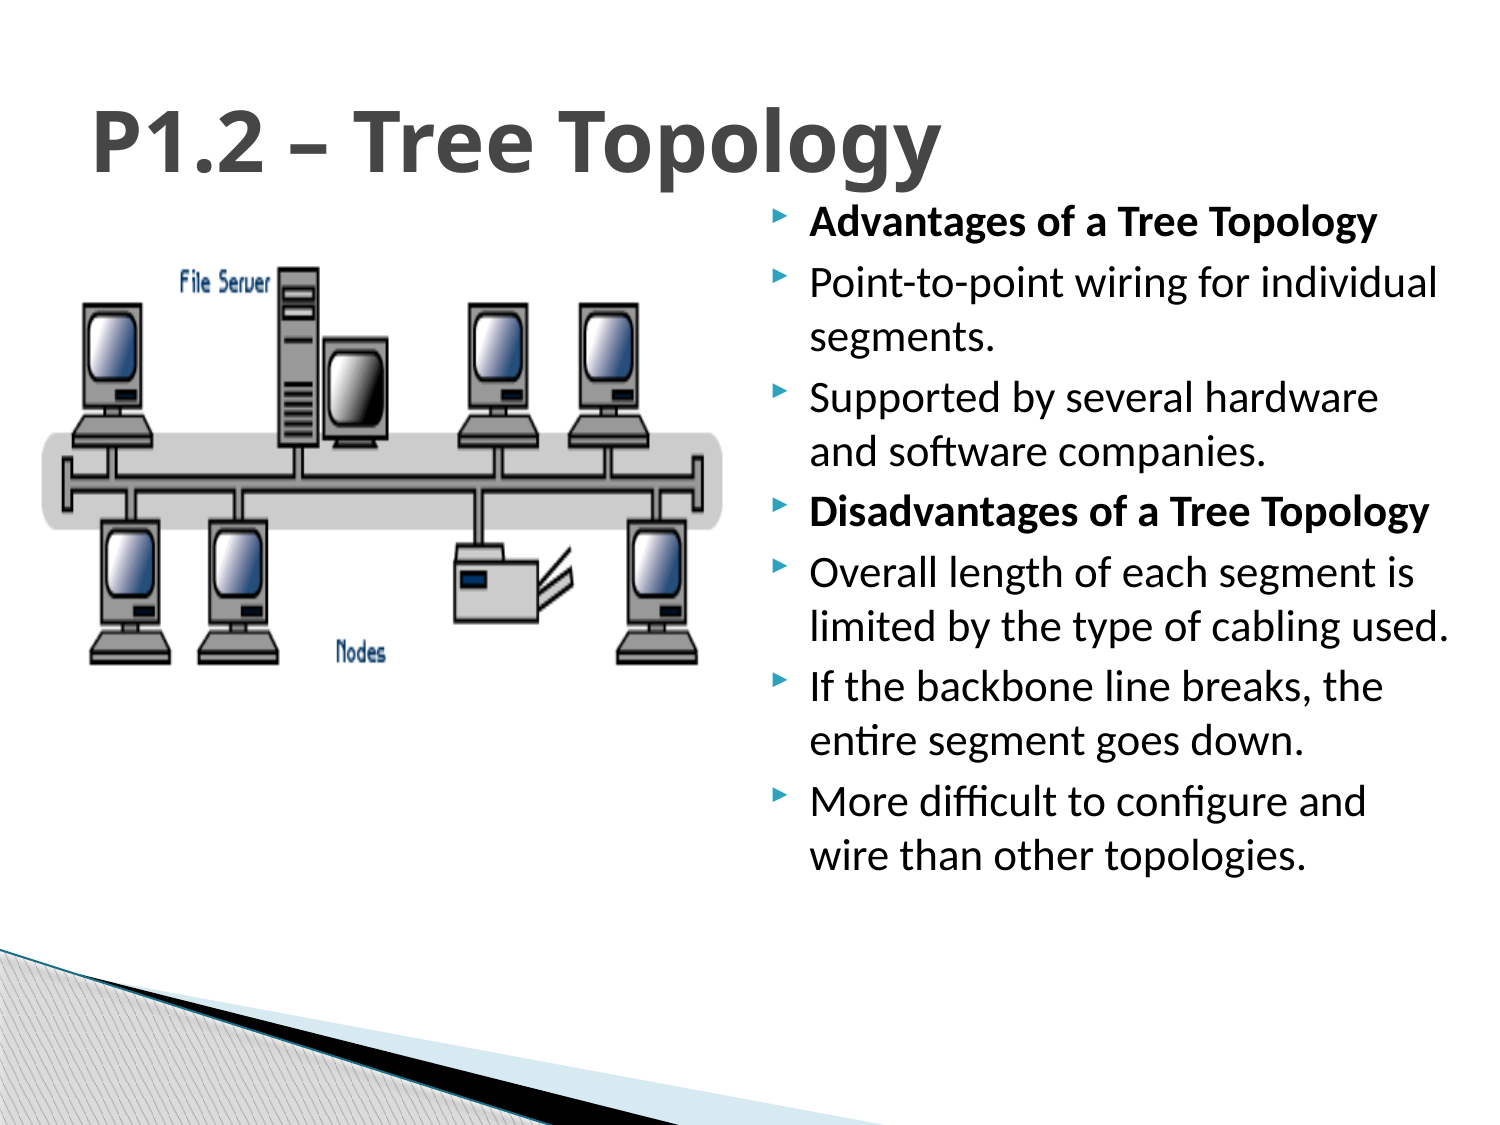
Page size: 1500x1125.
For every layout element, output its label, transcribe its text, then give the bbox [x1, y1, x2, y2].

picture [29, 255, 727, 681]
list Advantages of a Tree Topology Point-to-point wiring for individual segments. Supported by several hardware and software companies. Disadvantages of a Tree Topology Overall length of each segment is limited by the type of cabling used. If the backbone line breaks, the entire segment goes down. More difficult to configure and wire than other topologies. [738, 184, 1471, 941]
title P1.2 – Tree Topology [75, 45, 1425, 233]
